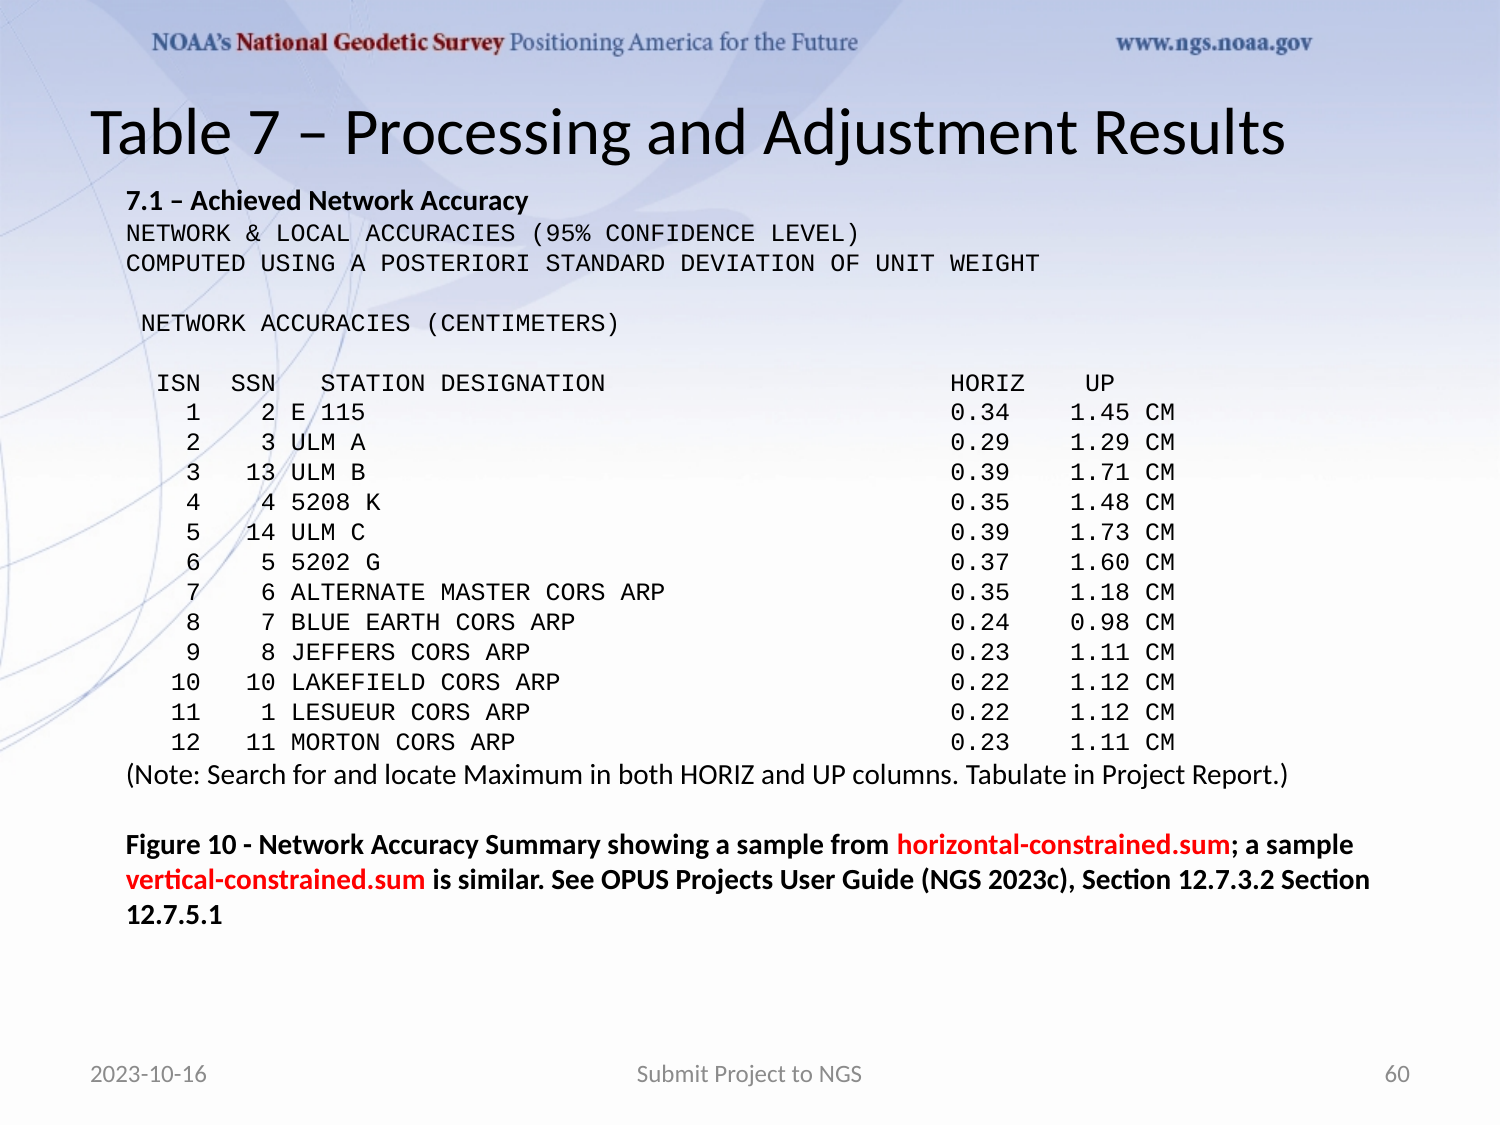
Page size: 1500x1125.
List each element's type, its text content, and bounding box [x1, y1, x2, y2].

footer Submit Project to NGS [512, 1042, 988, 1103]
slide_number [75, 1042, 425, 1103]
slide_number 60 [1074, 1042, 1425, 1103]
text_box 7.1 – Achieved Network Accuracy NETWORK & LOCAL ACCURACIES (95% CONFIDENCE LEVEL) COMPUTED USING A POSTERIORI STANDARD DEVIATION OF UNIT WEIGHT NETWORK ACCURACIES (CENTIMETERS) ISN SSN STATION DESIGNATION HORIZ UP 1 2 E 115 0.34 1.45 CM 2 3 ULM A 0.29 1.29 CM 3 13 ULM B 0.39 1.71 CM 4 4 5208 K 0.35 1.48 CM 5 14 ULM C 0.39 1.73 CM 6 5 5202 G 0.37 1.60 CM 7 6 ALTERNATE MASTER CORS ARP 0.35 1.18 CM 8 7 BLUE EARTH CORS ARP 0.24 0.98 CM 9 8 JEFFERS CORS ARP 0.23 1.11 CM 10 10 LAKEFIELD CORS ARP 0.22 1.12 CM 11 1 LESUEUR CORS ARP 0.22 1.12 CM 12 11 MORTON CORS ARP 0.23 1.11 CM (Note: Search for and locate Maximum in both HORIZ and UP columns. Tabulate in Project Report.) Figure 10 - Network Accuracy Summary showing a sample from horizontal-constrained.sum; a sample vertical-constrained.sum is similar. See OPUS Projects User Guide (NGS 2023c), Section 12.7.3.2 Section 12.7.5.1 [111, 173, 1389, 938]
title Table 7 – Processing and Adjustment Results [74, 74, 1426, 181]
picture [0, 0, 1500, 1125]
